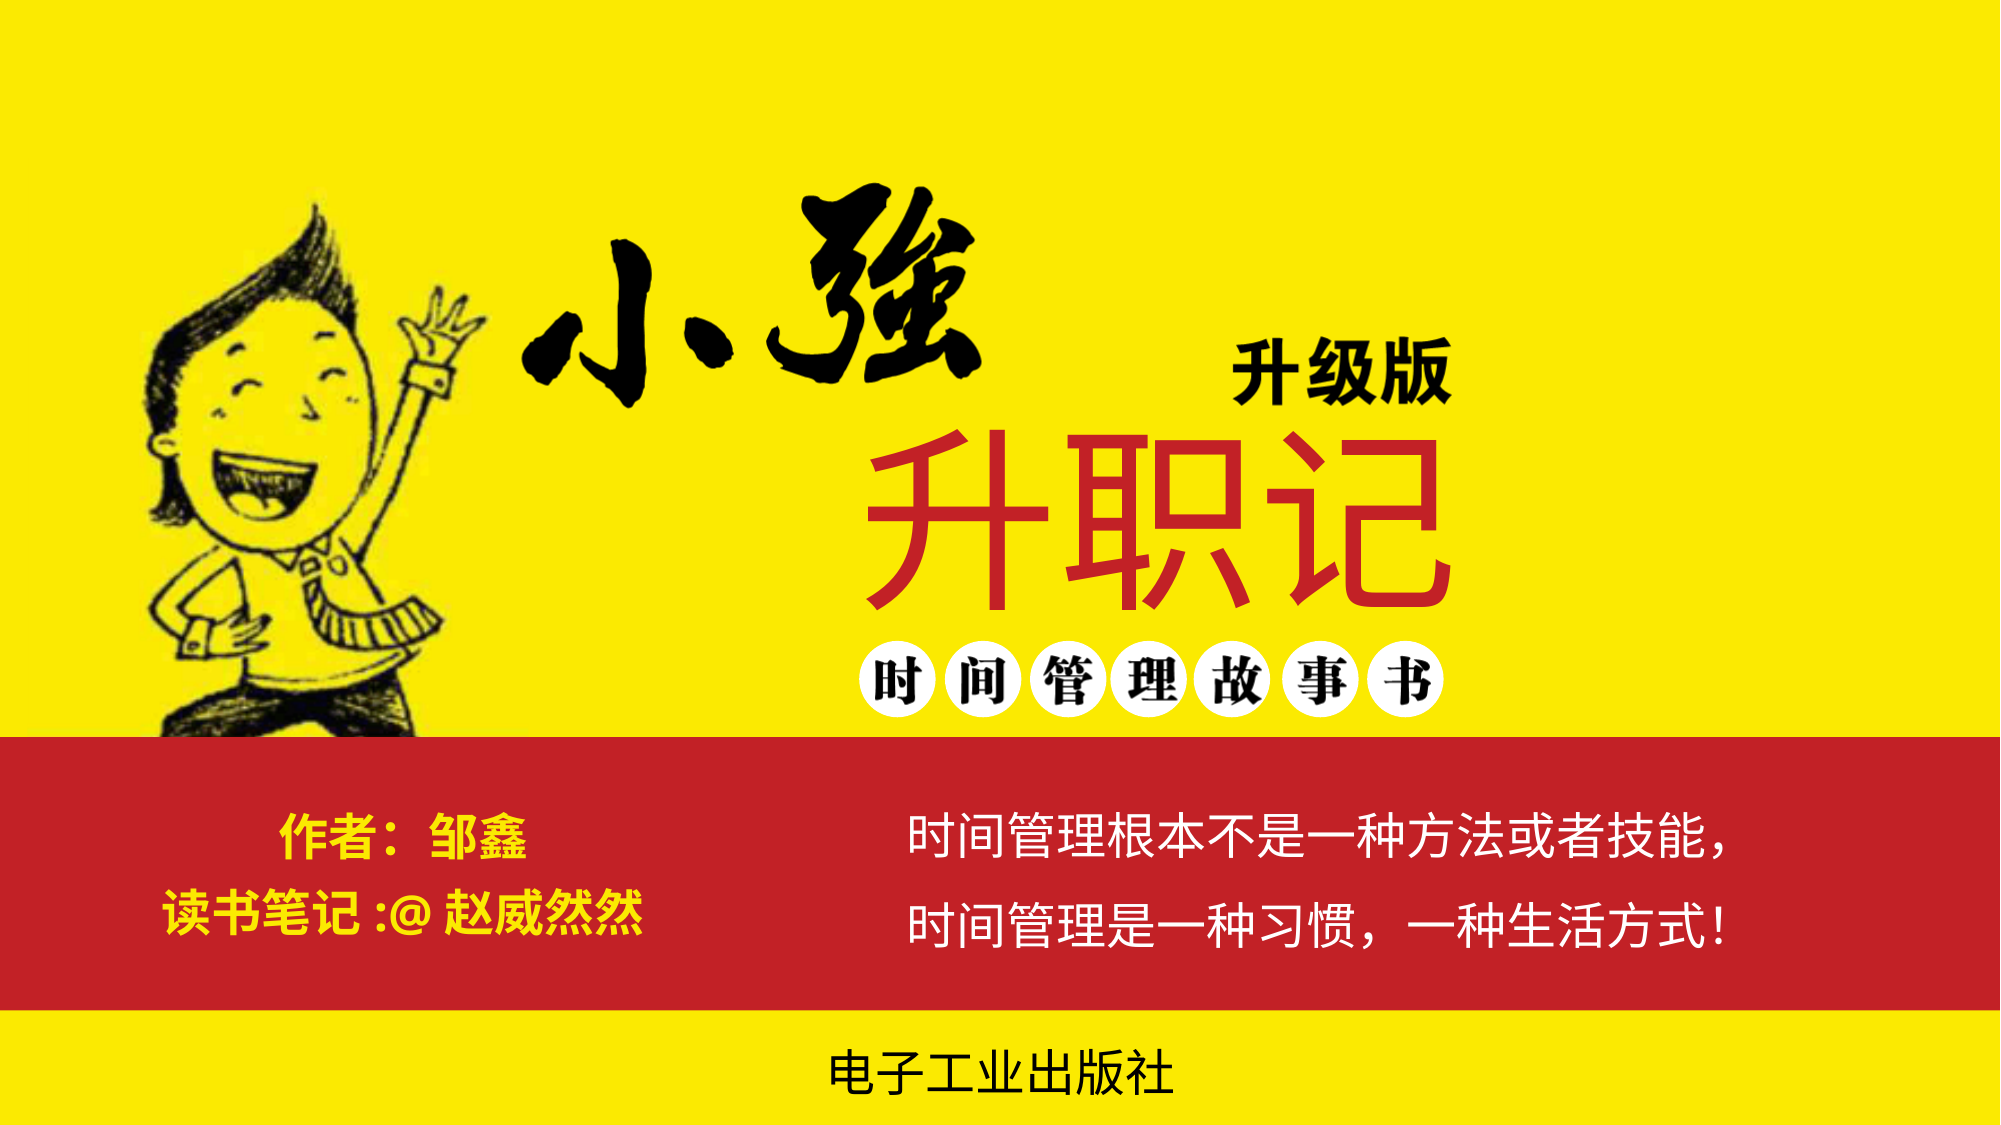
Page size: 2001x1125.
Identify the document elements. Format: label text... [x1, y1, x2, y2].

picture [27, 33, 1524, 743]
text_box 读书笔记:@赵威然然 [143, 873, 664, 949]
text_box 电子工业出版社 [0, 1034, 2000, 1109]
text_box 时间管理根本不是一种方法或者技能， 时间管理是一种习惯，一种生活方式！ [870, 767, 1793, 963]
text_box 升职记 [1205, 463, 1474, 642]
text_box 作者：邹鑫 [250, 798, 557, 873]
text_box [0, 736, 2000, 1011]
